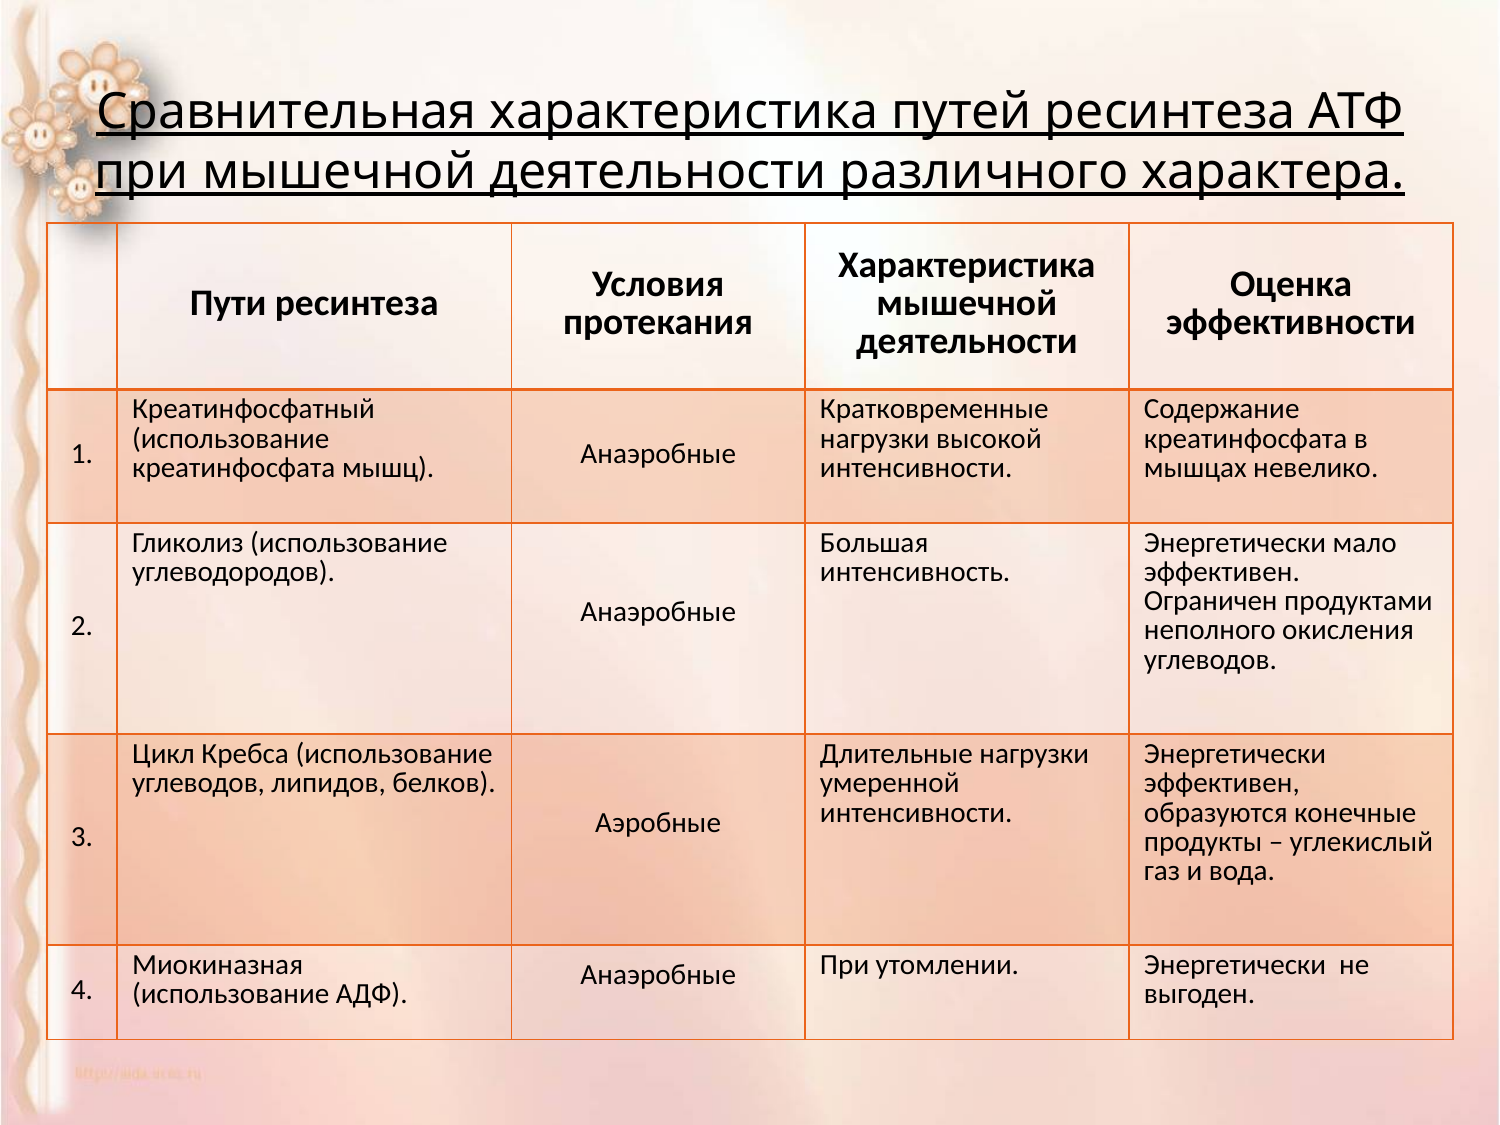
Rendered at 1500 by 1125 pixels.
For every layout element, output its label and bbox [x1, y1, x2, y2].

list [0, 0, 1500, 1125]
